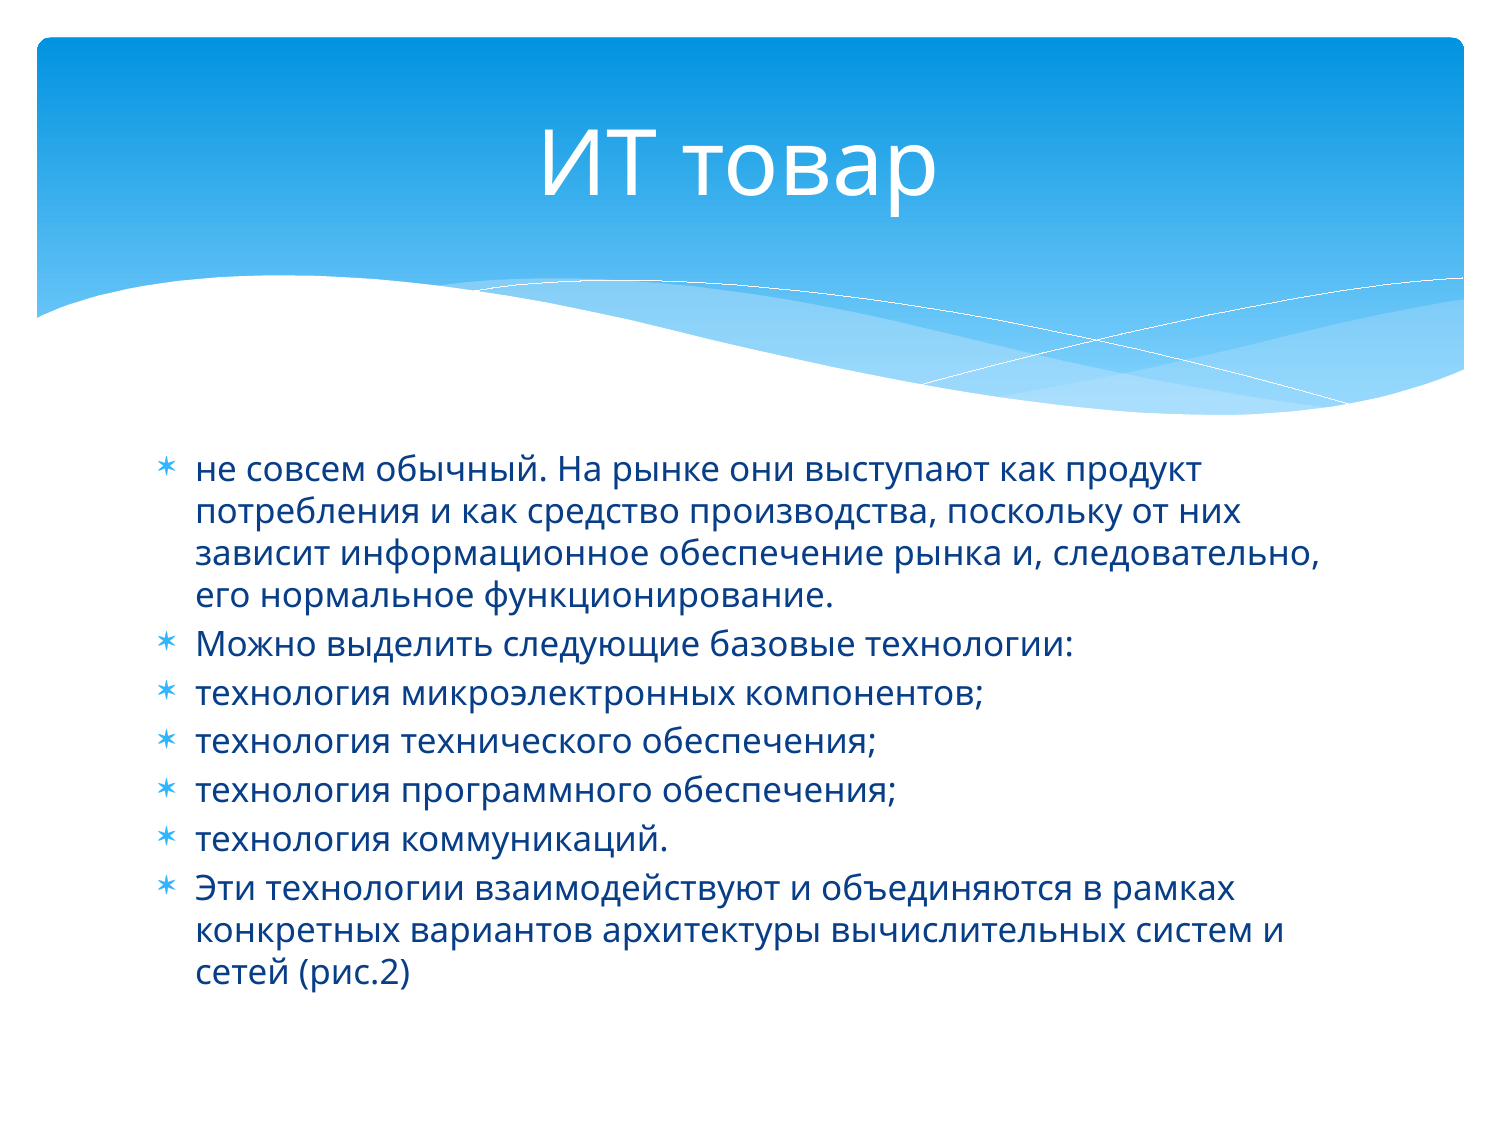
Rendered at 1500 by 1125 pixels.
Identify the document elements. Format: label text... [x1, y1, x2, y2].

list не совсем обычный. На рынке они выступают как продукт потребления и как средство производства, поскольку от них зависит информационное обеспечение рынка и, следовательно, его нормальное функционирование. Можно выделить следующие базовые технологии: технология микроэлектронных компонентов; технология технического обеспечения; технология программного обеспечения; технология коммуникаций. Эти технологии взаимодействуют и объединяются в рамках конкретных вариантов архитектуры вычислительных систем и сетей (рис.2) [143, 438, 1359, 1005]
title ИТ товар [75, 55, 1425, 261]
